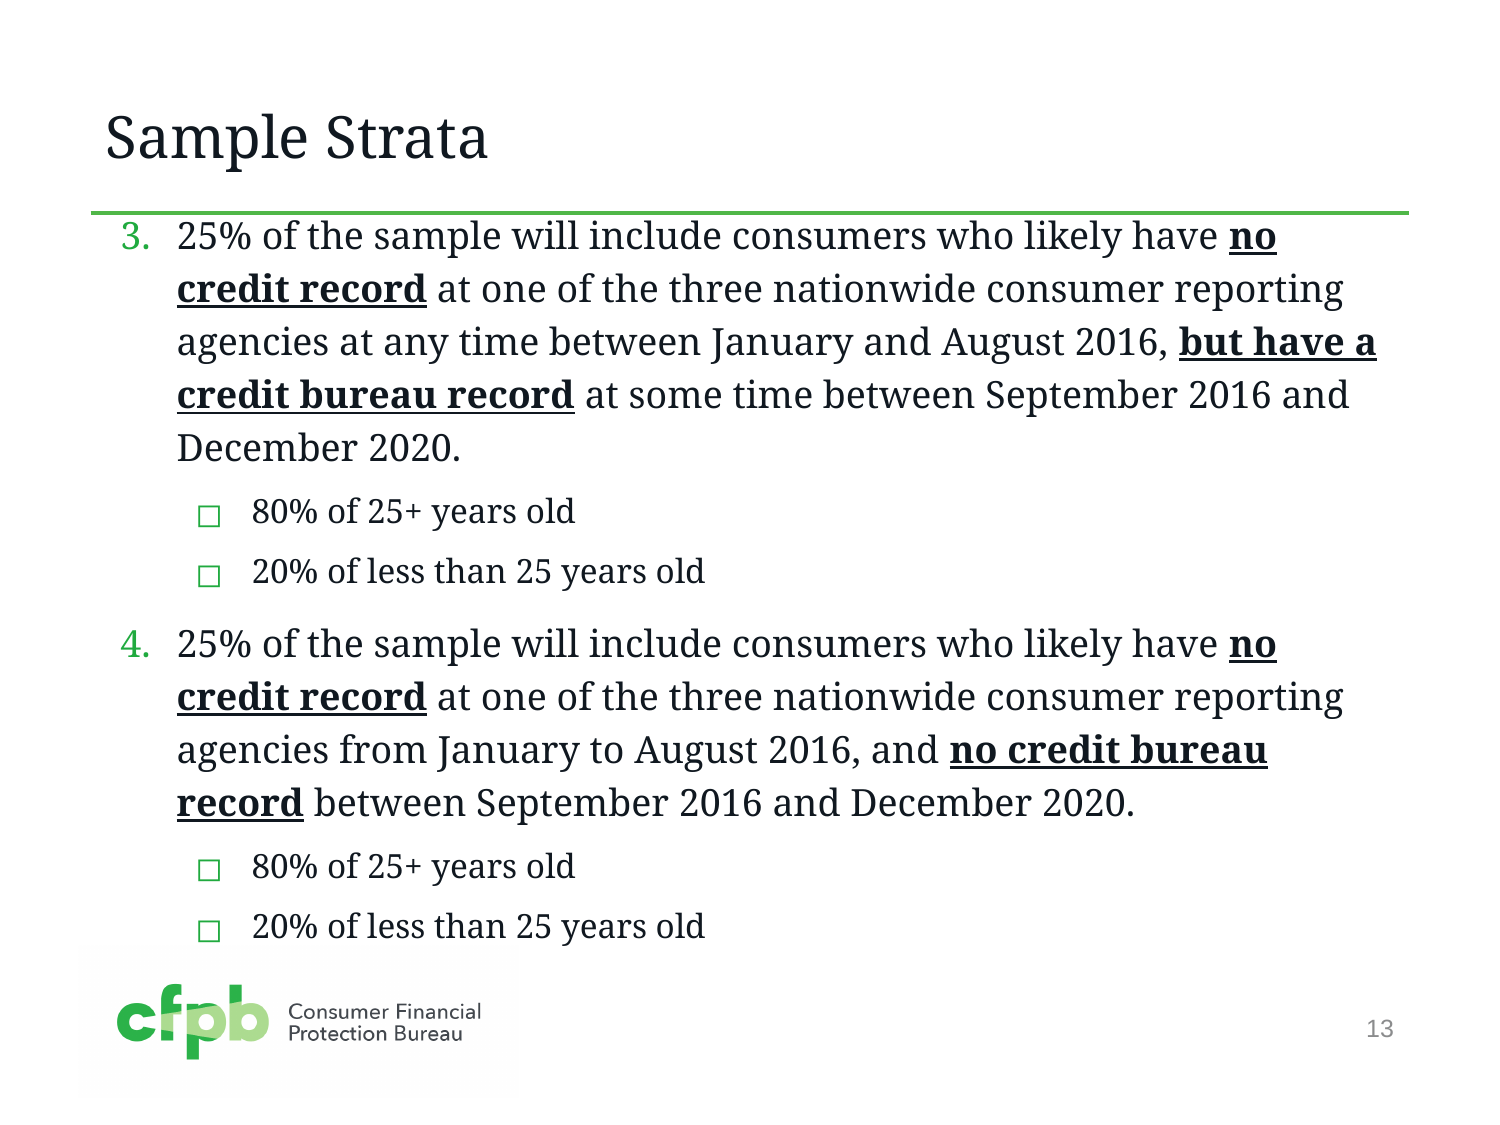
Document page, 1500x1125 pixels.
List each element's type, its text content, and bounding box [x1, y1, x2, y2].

title Sample Strata [90, 74, 1410, 196]
list 25% of the sample will include consumers who likely have no credit record at one of the three nationwide consumer reporting agencies at any time between January and August 2016, but have a credit bureau record at some time between September 2016 and December 2020. 80% of 25+ years old 20% of less than 25 years old 25% of the sample will include consumers who likely have no credit record at one of the three nationwide consumer reporting agencies from January to August 2016, and no credit bureau record between September 2016 and December 2020. 80% of 25+ years old 20% of less than 25 years old [90, 196, 1410, 970]
picture [78, 945, 519, 1098]
slide_number 13 [1071, 997, 1410, 1058]
